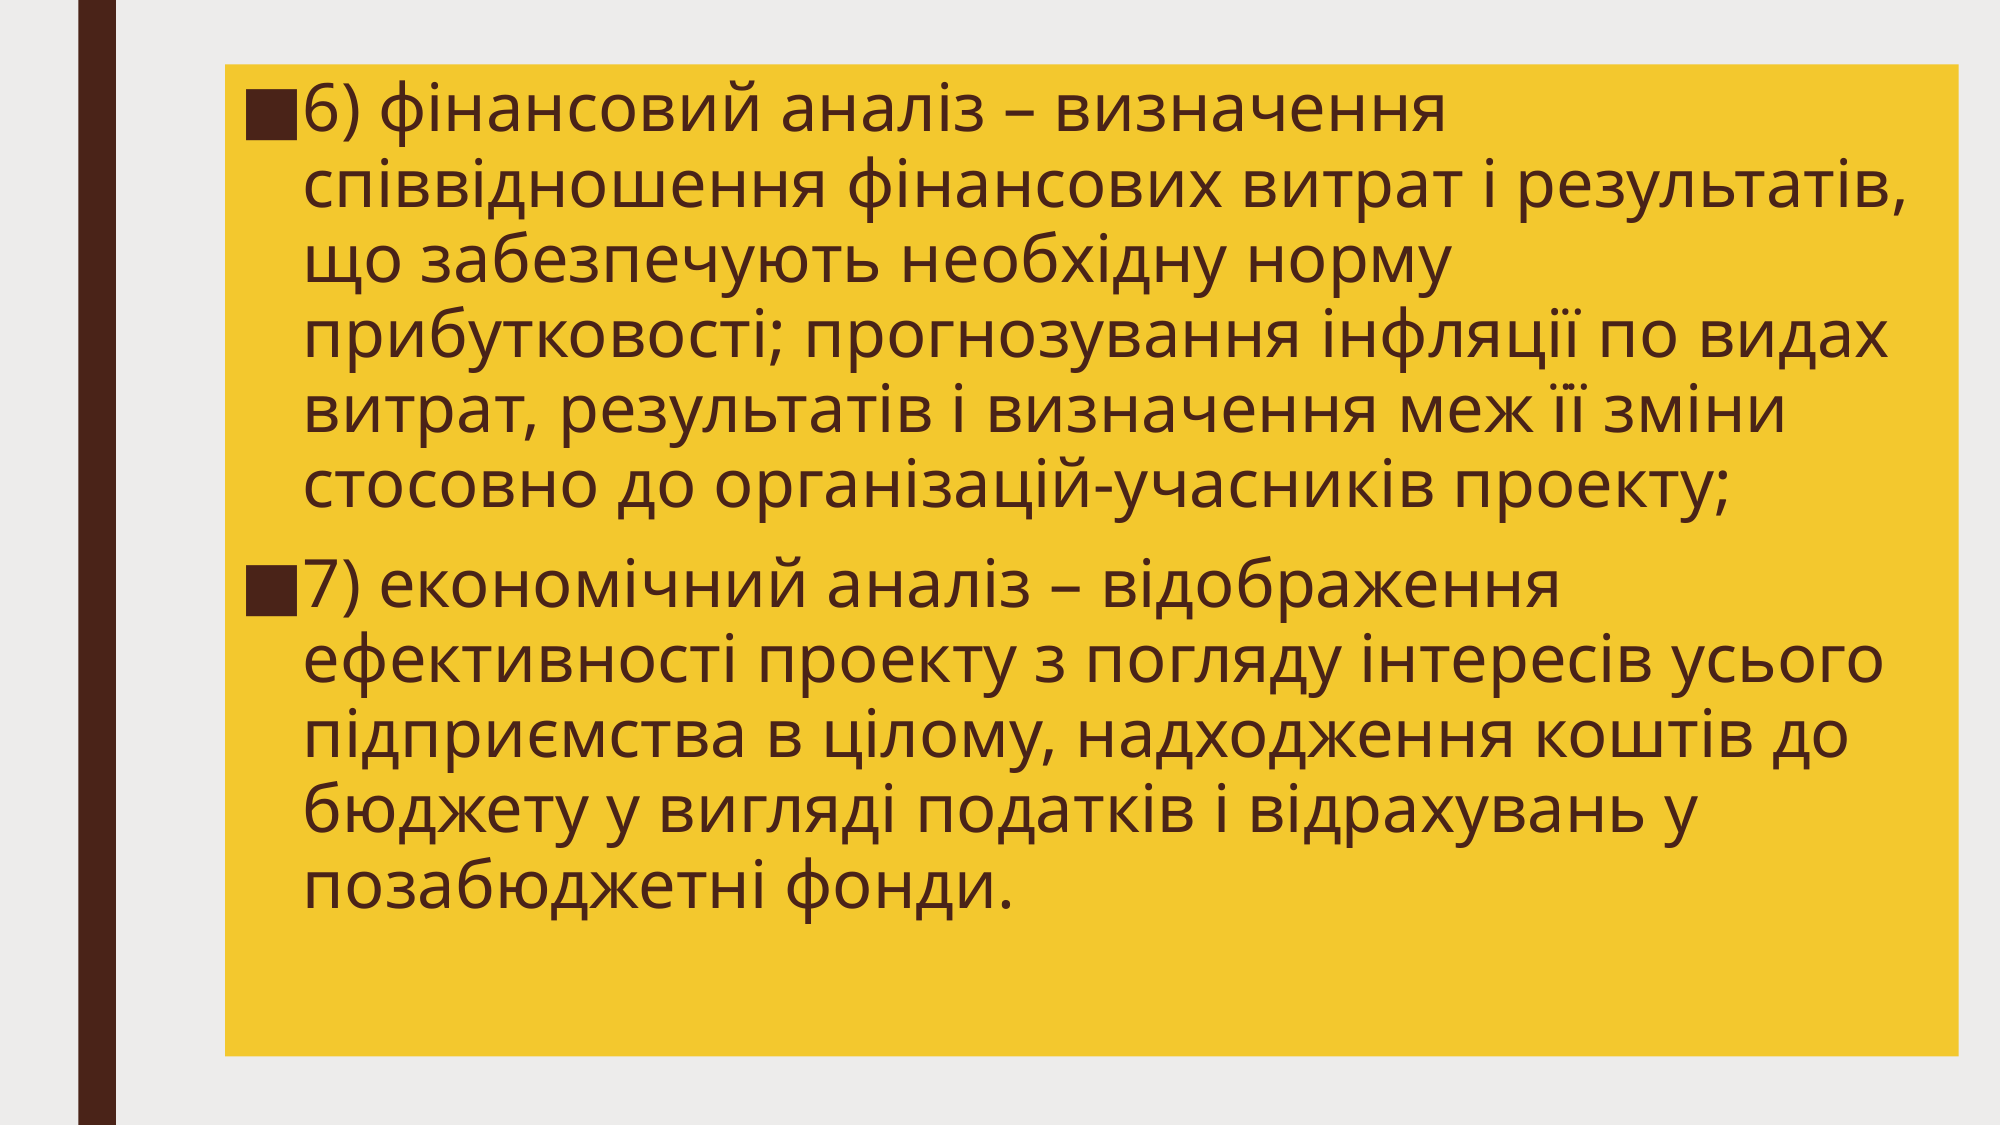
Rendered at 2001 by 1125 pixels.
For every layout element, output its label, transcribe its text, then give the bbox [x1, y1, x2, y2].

list 6) фінансовий аналіз – визначення співвідношення фінансових витрат і результатів, що забезпечують необхідну норму прибутковості; прогнозування інфляції по видах витрат, результатів і визначення меж її зміни стосовно до організацій-учасників проекту; 7) економічний аналіз – відображення ефективності проекту з погляду інтересів усього підприємства в цілому, надходження коштів до бюджету у вигляді податків і відрахувань у позабюджетні фонди. [225, 64, 1959, 1057]
